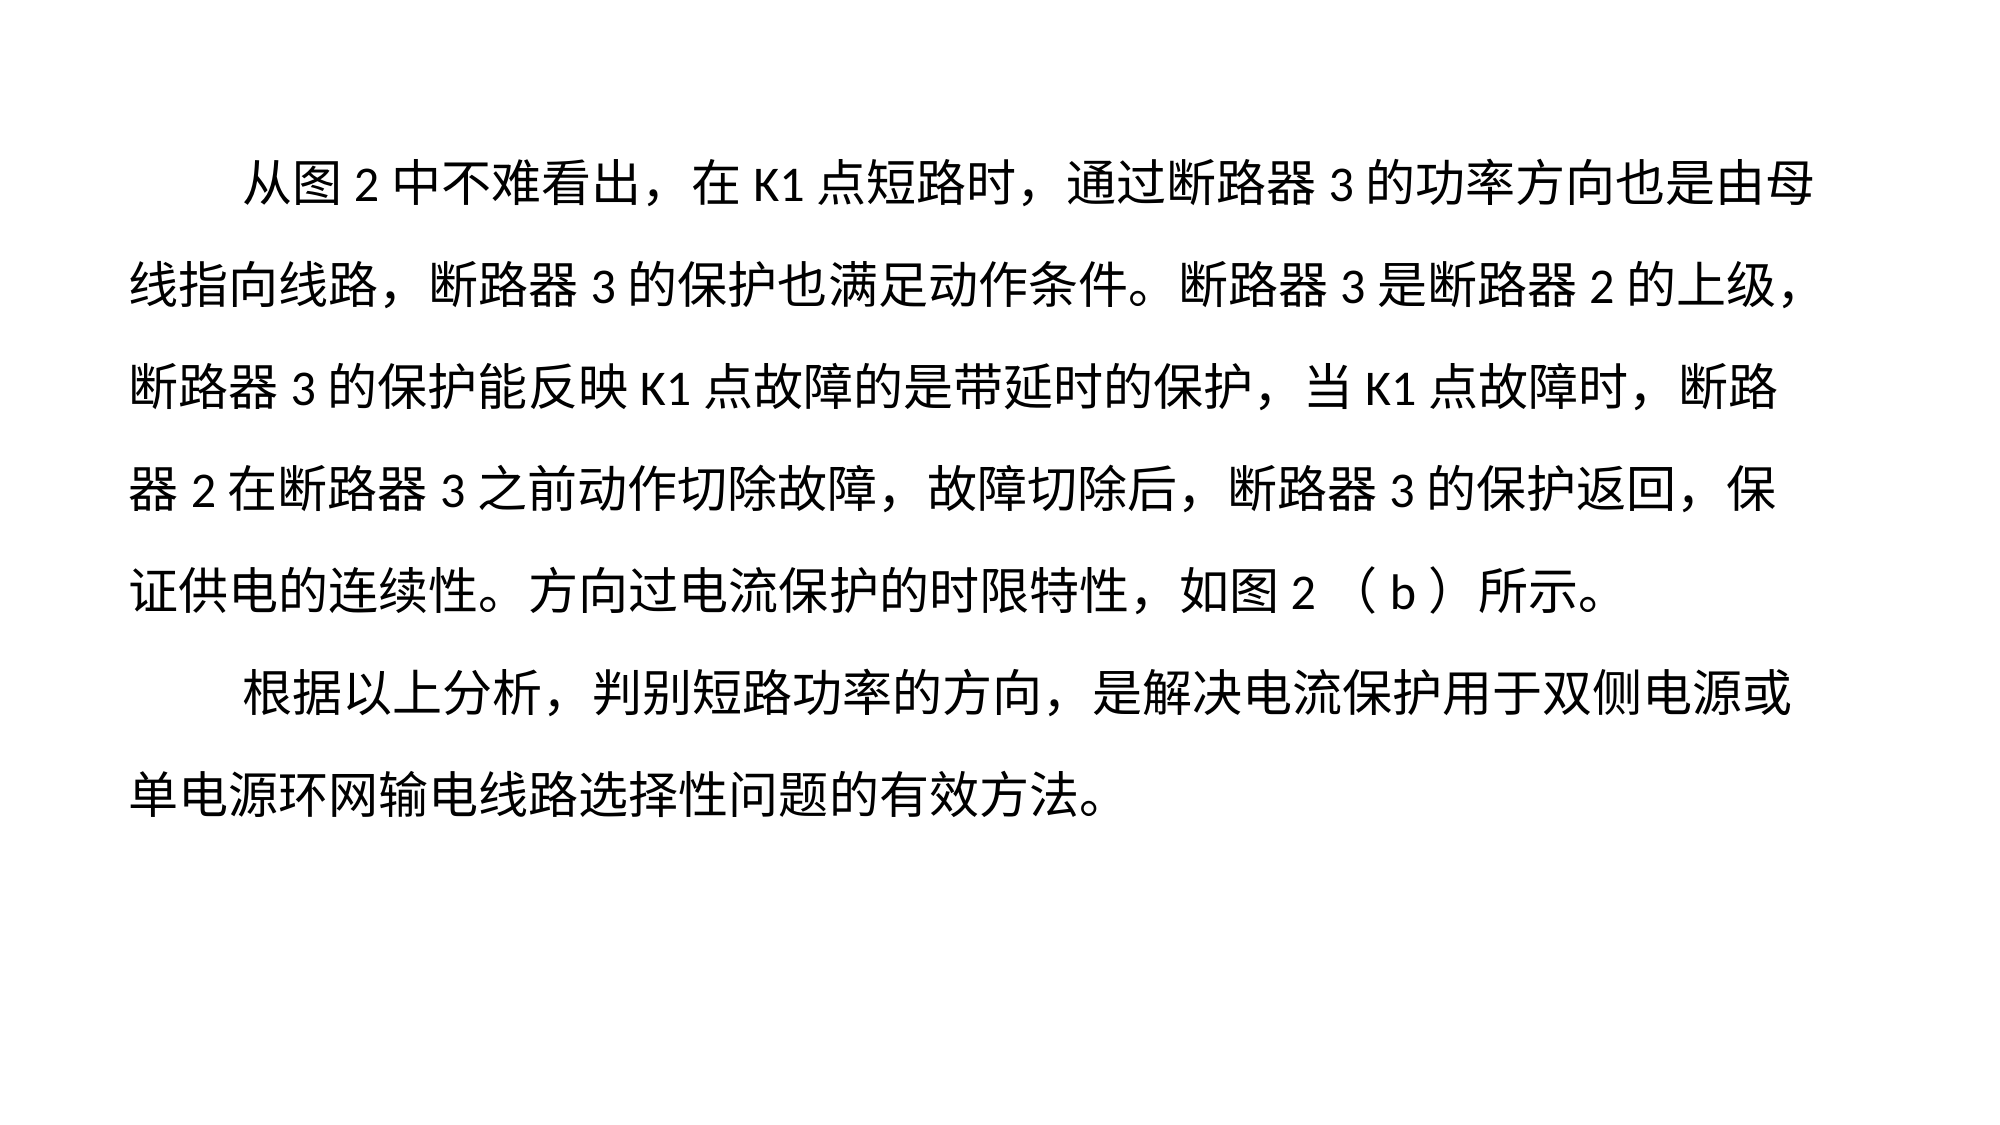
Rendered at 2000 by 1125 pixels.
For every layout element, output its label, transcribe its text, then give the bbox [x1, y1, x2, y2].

text_box 从图2中不难看出，在K1点短路时，通过断路器3的功率方向也是由母线指向线路，断路器3的保护也满足动作条件。断路器3是断路器2的上级，断路器3的保护能反映K1点故障的是带延时的保护，当K1点故障时，断路器2在断路器3之前动作切除故障，故障切除后，断路器3的保护返回，保证供电的连续性。方向过电流保护的时限特性，如图2（b）所示。 根据以上分析，判别短路功率的方向，是解决电流保护用于双侧电源或单电源环网输电线路选择性问题的有效方法。 [113, 101, 1833, 831]
